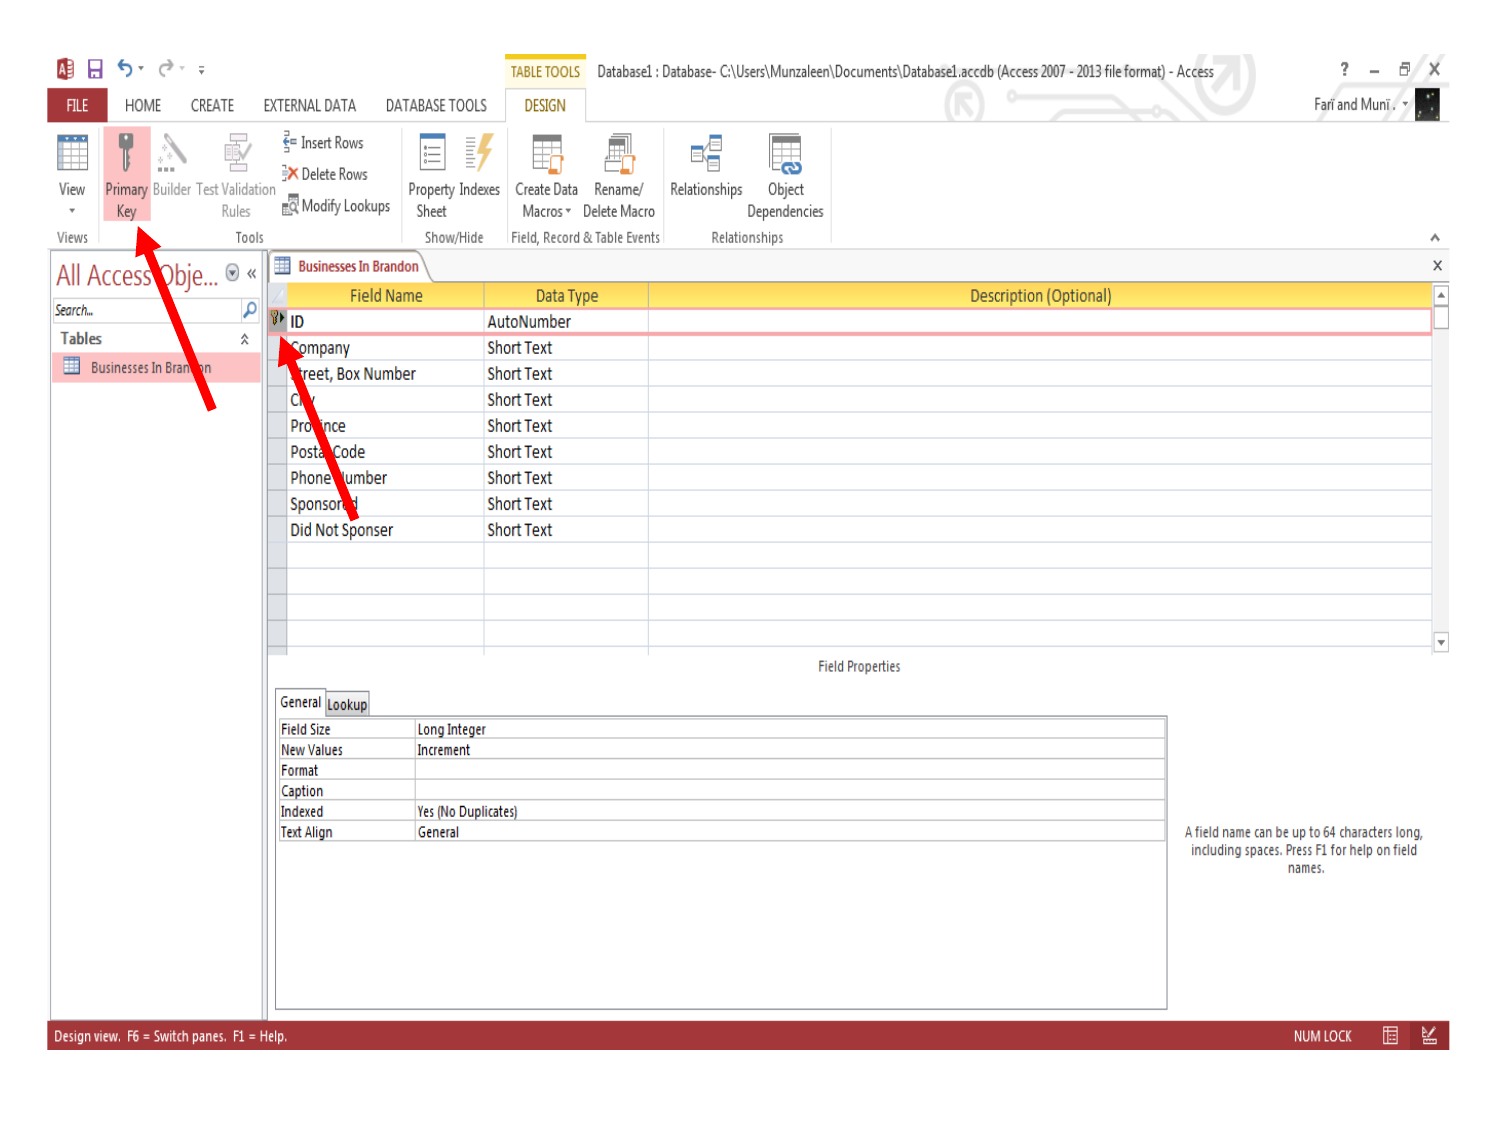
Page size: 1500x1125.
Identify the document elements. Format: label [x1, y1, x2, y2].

picture [47, 54, 1450, 1051]
text_box [137, 225, 213, 410]
text_box [280, 335, 356, 520]
